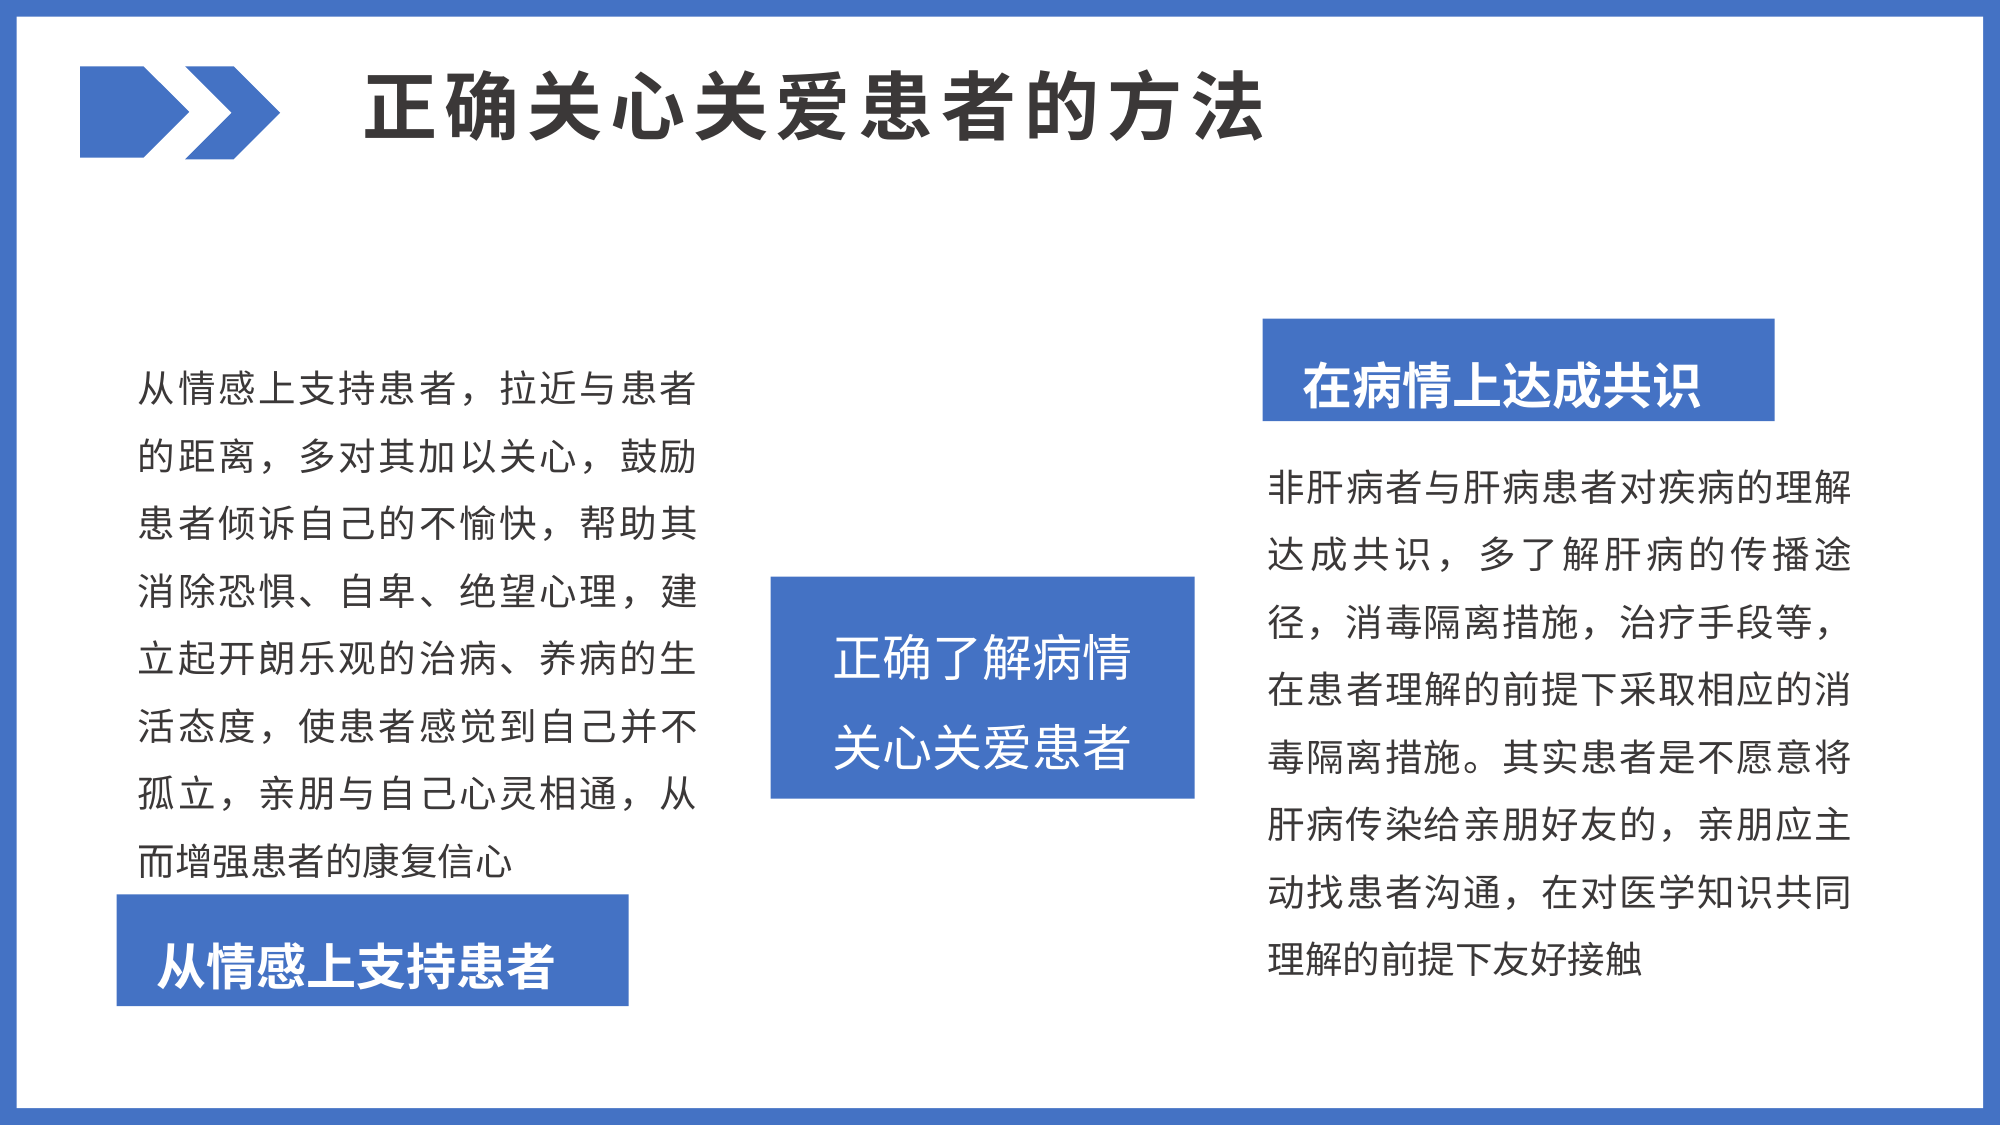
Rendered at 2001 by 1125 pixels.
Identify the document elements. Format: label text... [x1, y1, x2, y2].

text_box 非肝病者与肝病患者对疾病的理解达成共识，多了解肝病的传播途径，消毒隔离措施，治疗手段等，在患者理解的前提下采取相应的消毒隔离措施。其实患者是不愿意将肝病传染给亲朋好友的，亲朋应主动找患者沟通，在对医学知识共同理解的前提下友好接触 [1228, 421, 1892, 644]
text_box 在病情上达成共识 [1262, 318, 1775, 422]
text_box 正确了解病情 关心关爱患者 [770, 576, 1195, 799]
text_box 正确关心关爱患者的方法 [347, 52, 1325, 157]
text_box [1308, 893, 1334, 919]
text_box 从情感上支持患者 [116, 894, 629, 1007]
text_box 从情感上支持患者，拉近与患者的距离，多对其加以关心，鼓励患者倾诉自己的不愉快，帮助其消除恐惧、自卑、绝望心理，建立起开朗乐观的治病、养病的生活态度，使患者感觉到自己并不孤立，亲朋与自己心灵相通，从而增强患者的康复信心 [98, 322, 738, 545]
